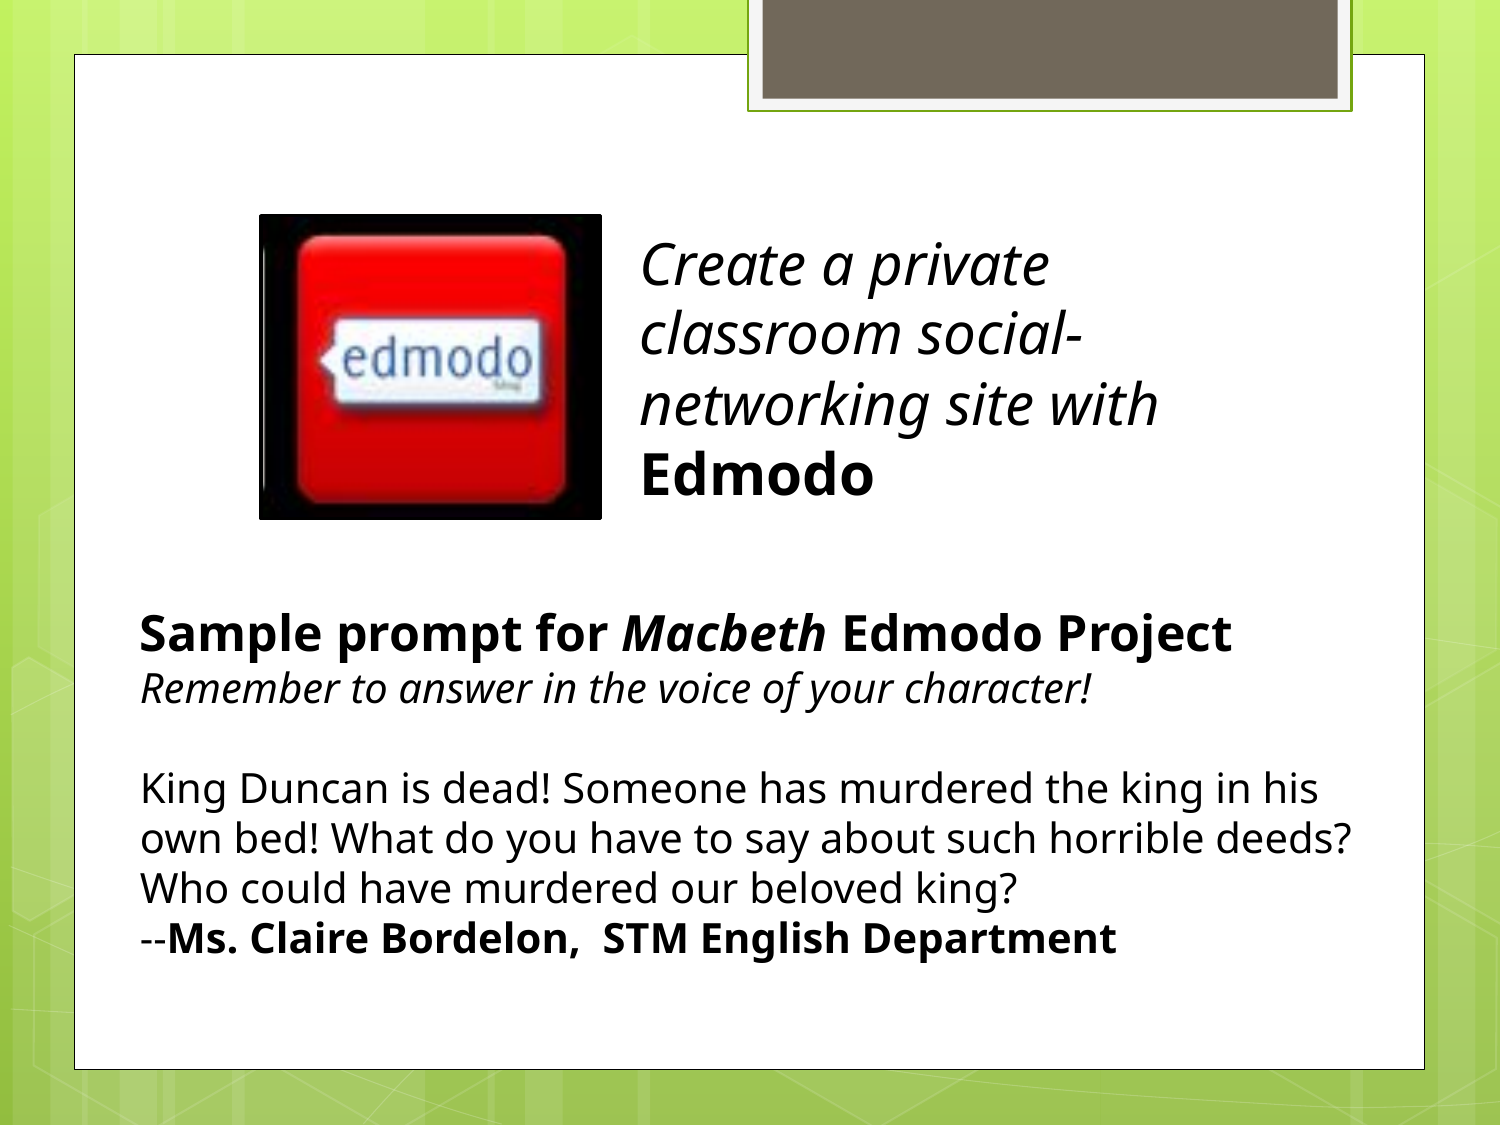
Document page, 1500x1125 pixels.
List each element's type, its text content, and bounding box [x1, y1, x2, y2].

text_box Sample prompt for Macbeth Edmodo Project Remember to answer in the voice of your character! King Duncan is dead! Someone has murdered the king in his own bed! What do you have to say about such horrible deeds? Who could have murdered our beloved king? --Ms. Claire Bordelon, STM English Department [124, 594, 1400, 969]
text_box Create a private classroom social-networking site with Edmodo [624, 219, 1257, 514]
picture [262, 216, 600, 518]
